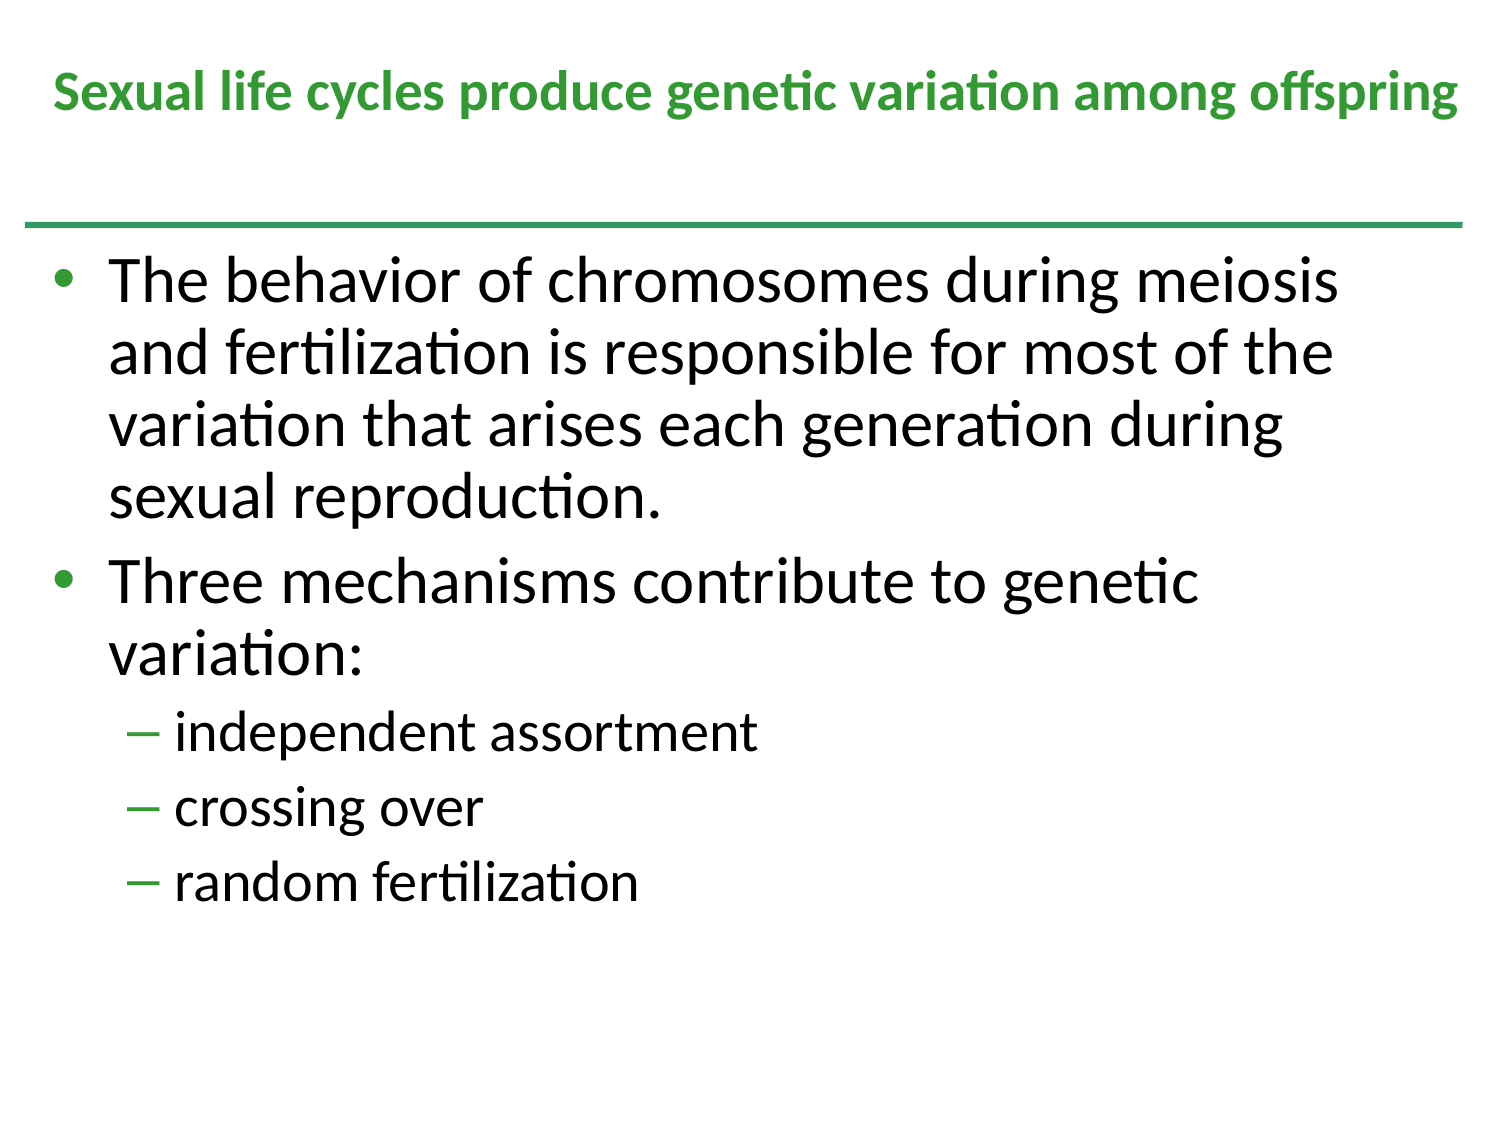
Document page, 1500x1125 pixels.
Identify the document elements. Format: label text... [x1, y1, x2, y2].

title Sexual life cycles produce genetic variation among offspring [37, 24, 1475, 150]
list The behavior of chromosomes during meiosis and fertilization is responsible for most of the variation that arises each generation during sexual reproduction. Three mechanisms contribute to genetic variation: independent assortment crossing over random fertilization [37, 237, 1463, 922]
